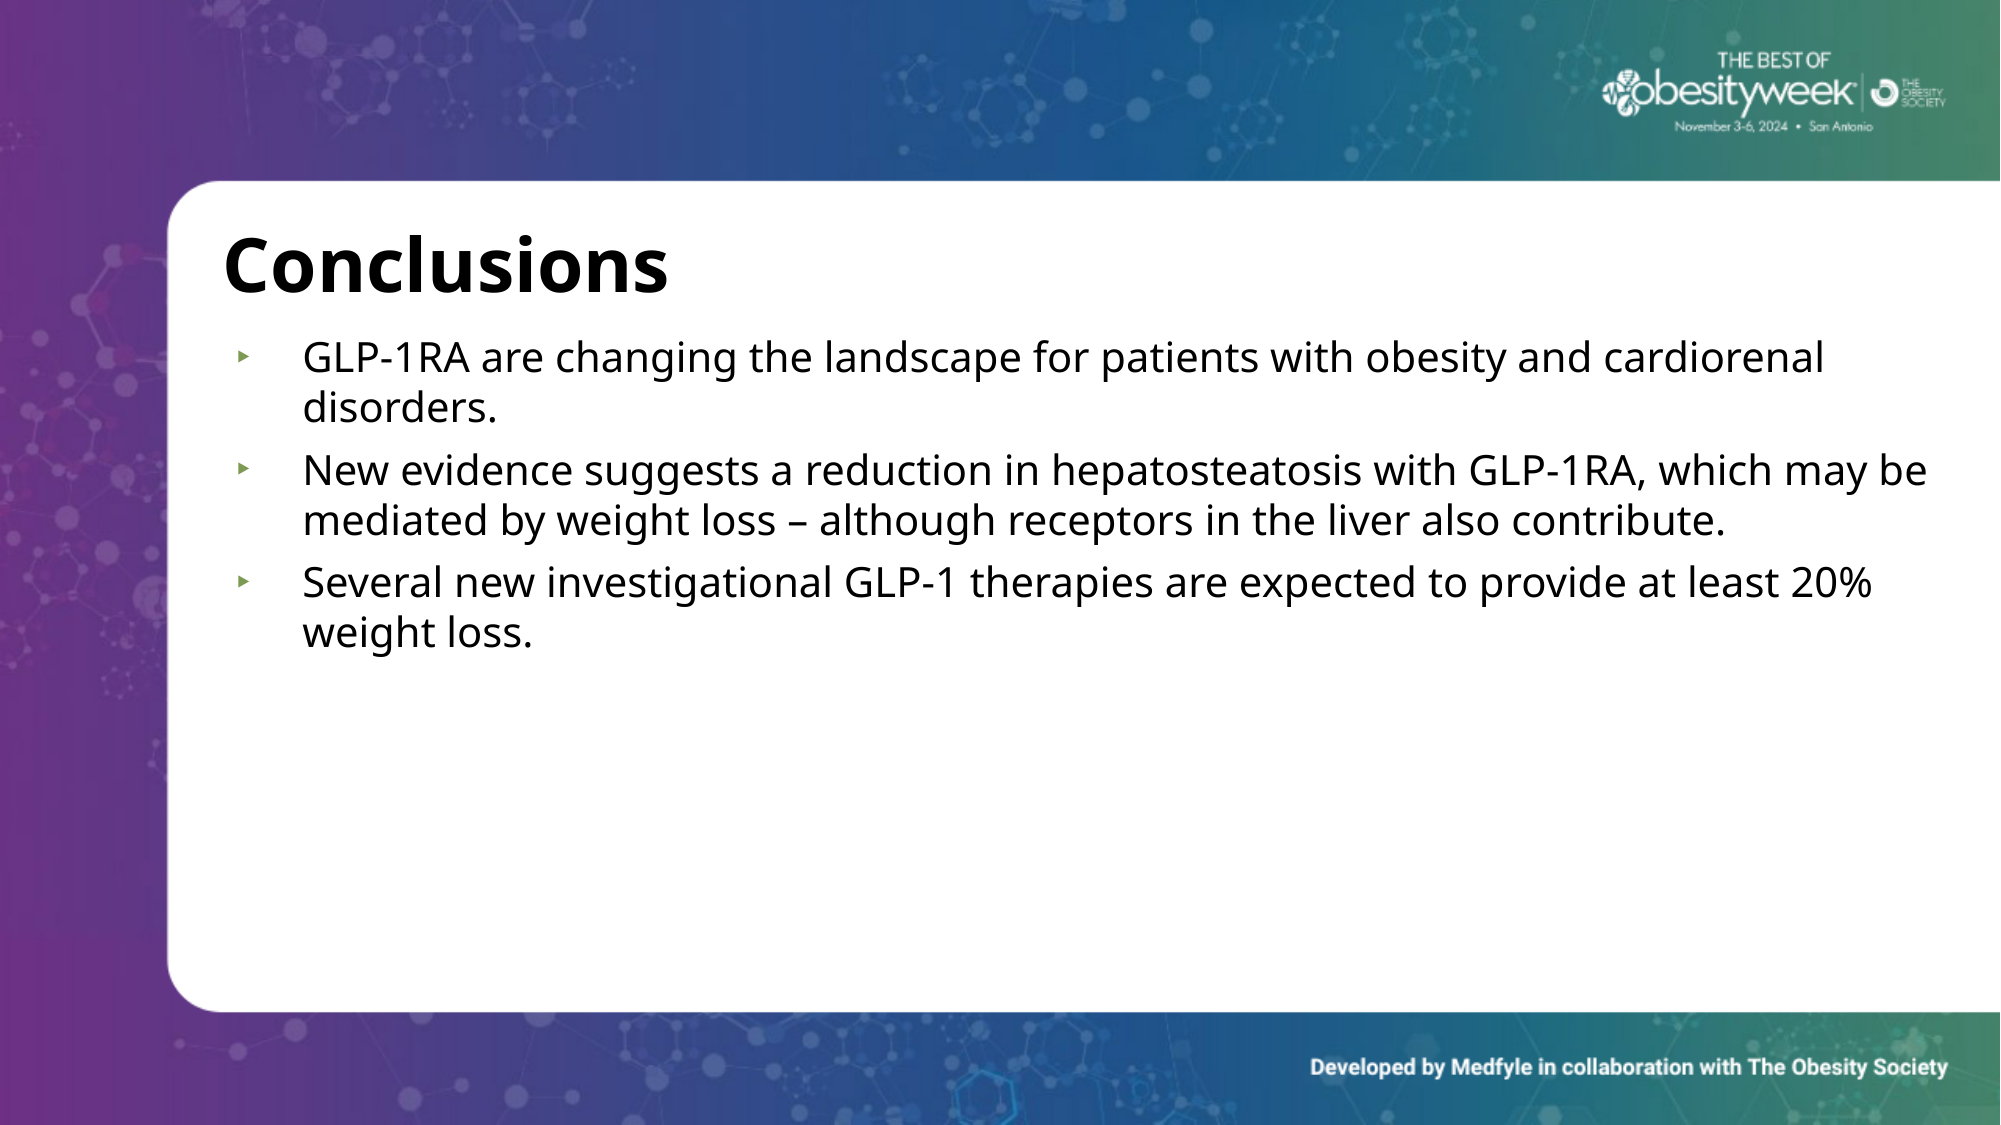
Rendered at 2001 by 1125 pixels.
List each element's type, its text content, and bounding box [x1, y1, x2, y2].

list GLP-1RA are changing the landscape for patients with obesity and cardiorenal disorders. New evidence suggests a reduction in hepatosteatosis with GLP-1RA, which may be mediated by weight loss – although receptors in the liver also contribute. Several new investigational GLP-1 therapies are expected to provide at least 20% weight loss. [212, 323, 1965, 1035]
picture [0, 0, 2000, 1125]
title Conclusions [207, 211, 1918, 326]
